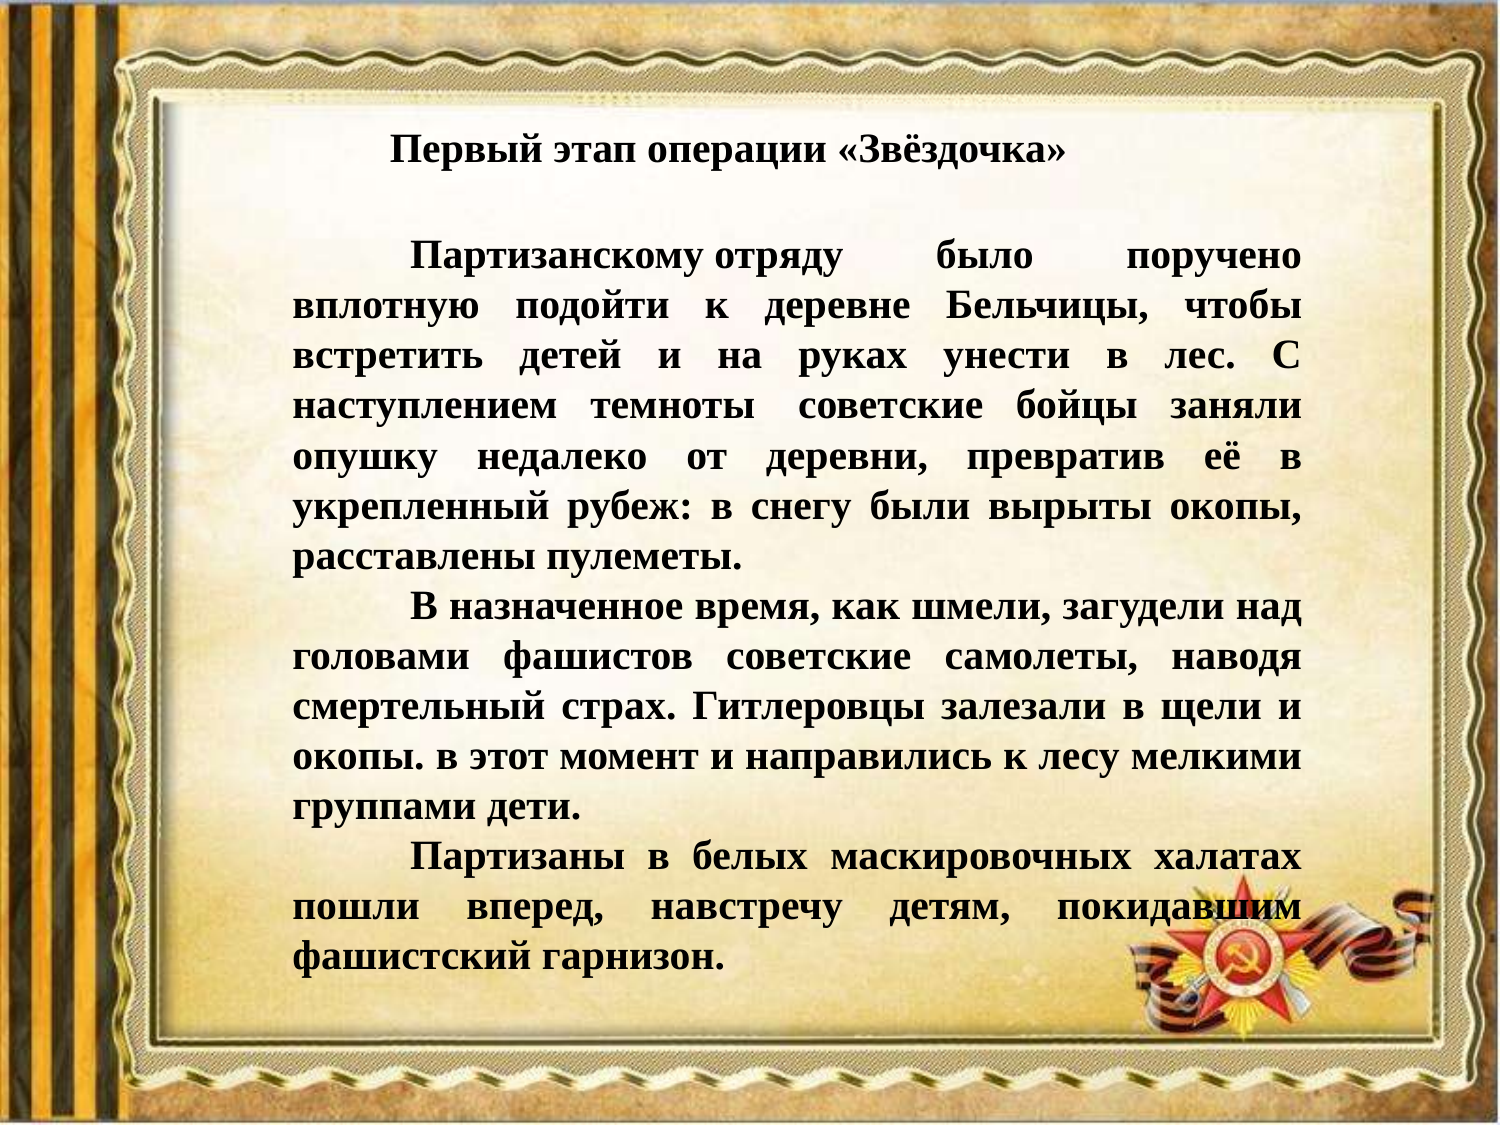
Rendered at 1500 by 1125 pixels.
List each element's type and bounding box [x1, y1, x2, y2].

list [0, 0, 1500, 1125]
